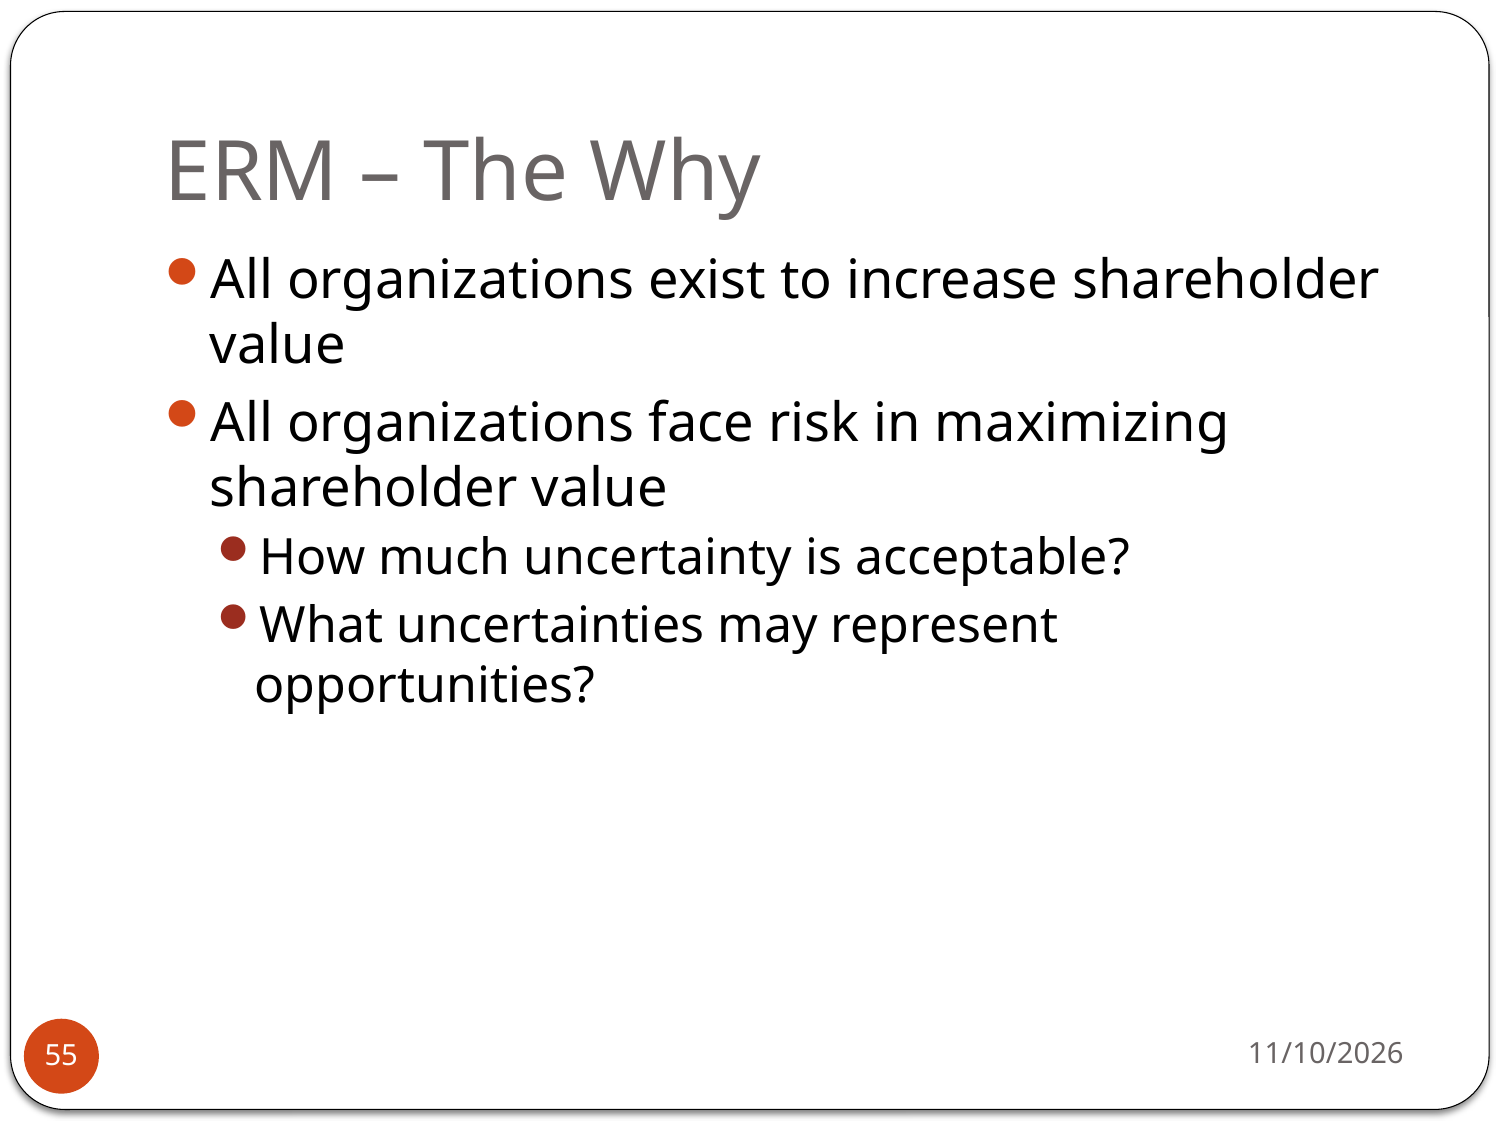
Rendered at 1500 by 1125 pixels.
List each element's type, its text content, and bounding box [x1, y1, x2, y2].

slide_number 55 [23, 1018, 99, 1094]
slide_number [1012, 1015, 1419, 1094]
title ERM – The Why [150, 45, 1425, 233]
list All organizations exist to increase shareholder value All organizations face risk in maximizing shareholder value How much uncertainty is acceptable? What uncertainties may represent opportunities? [150, 237, 1425, 988]
